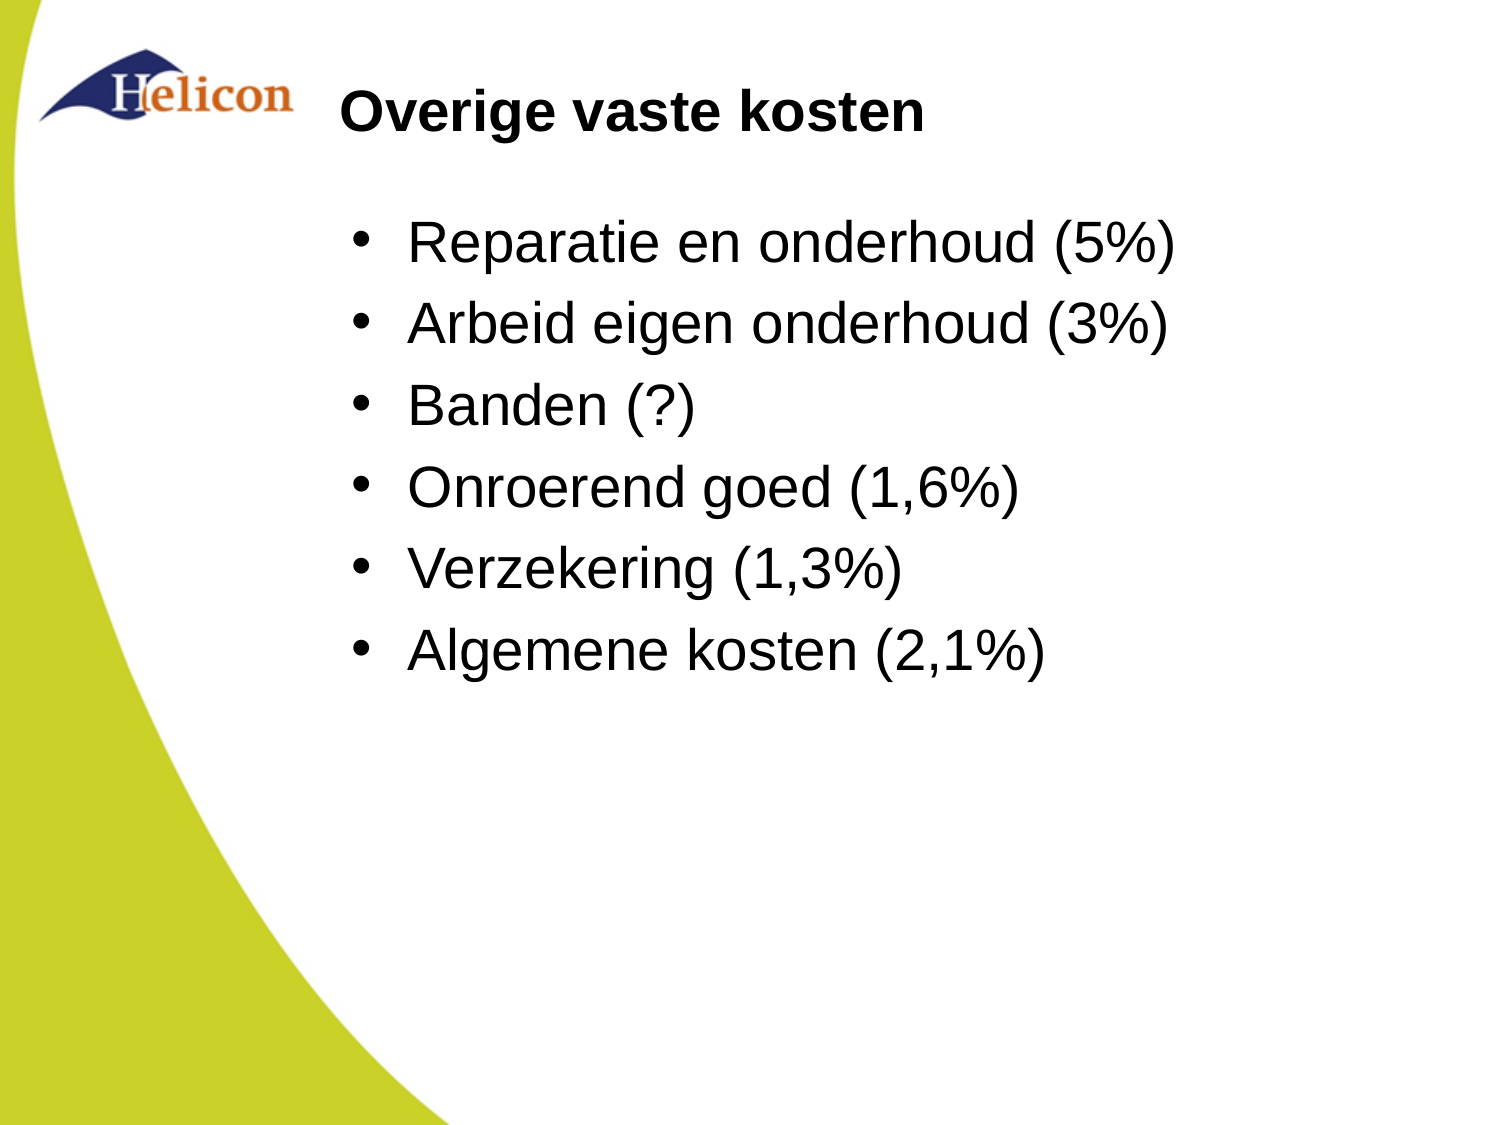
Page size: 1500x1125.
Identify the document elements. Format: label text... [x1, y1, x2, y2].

title Overige vaste kosten [324, 54, 1415, 161]
picture [0, 0, 1500, 1125]
list Reparatie en onderhoud (5%) Arbeid eigen onderhoud (3%) Banden (?) Onroerend goed (1,6%) Verzekering (1,3%) Algemene kosten (2,1%) [336, 196, 1425, 1005]
